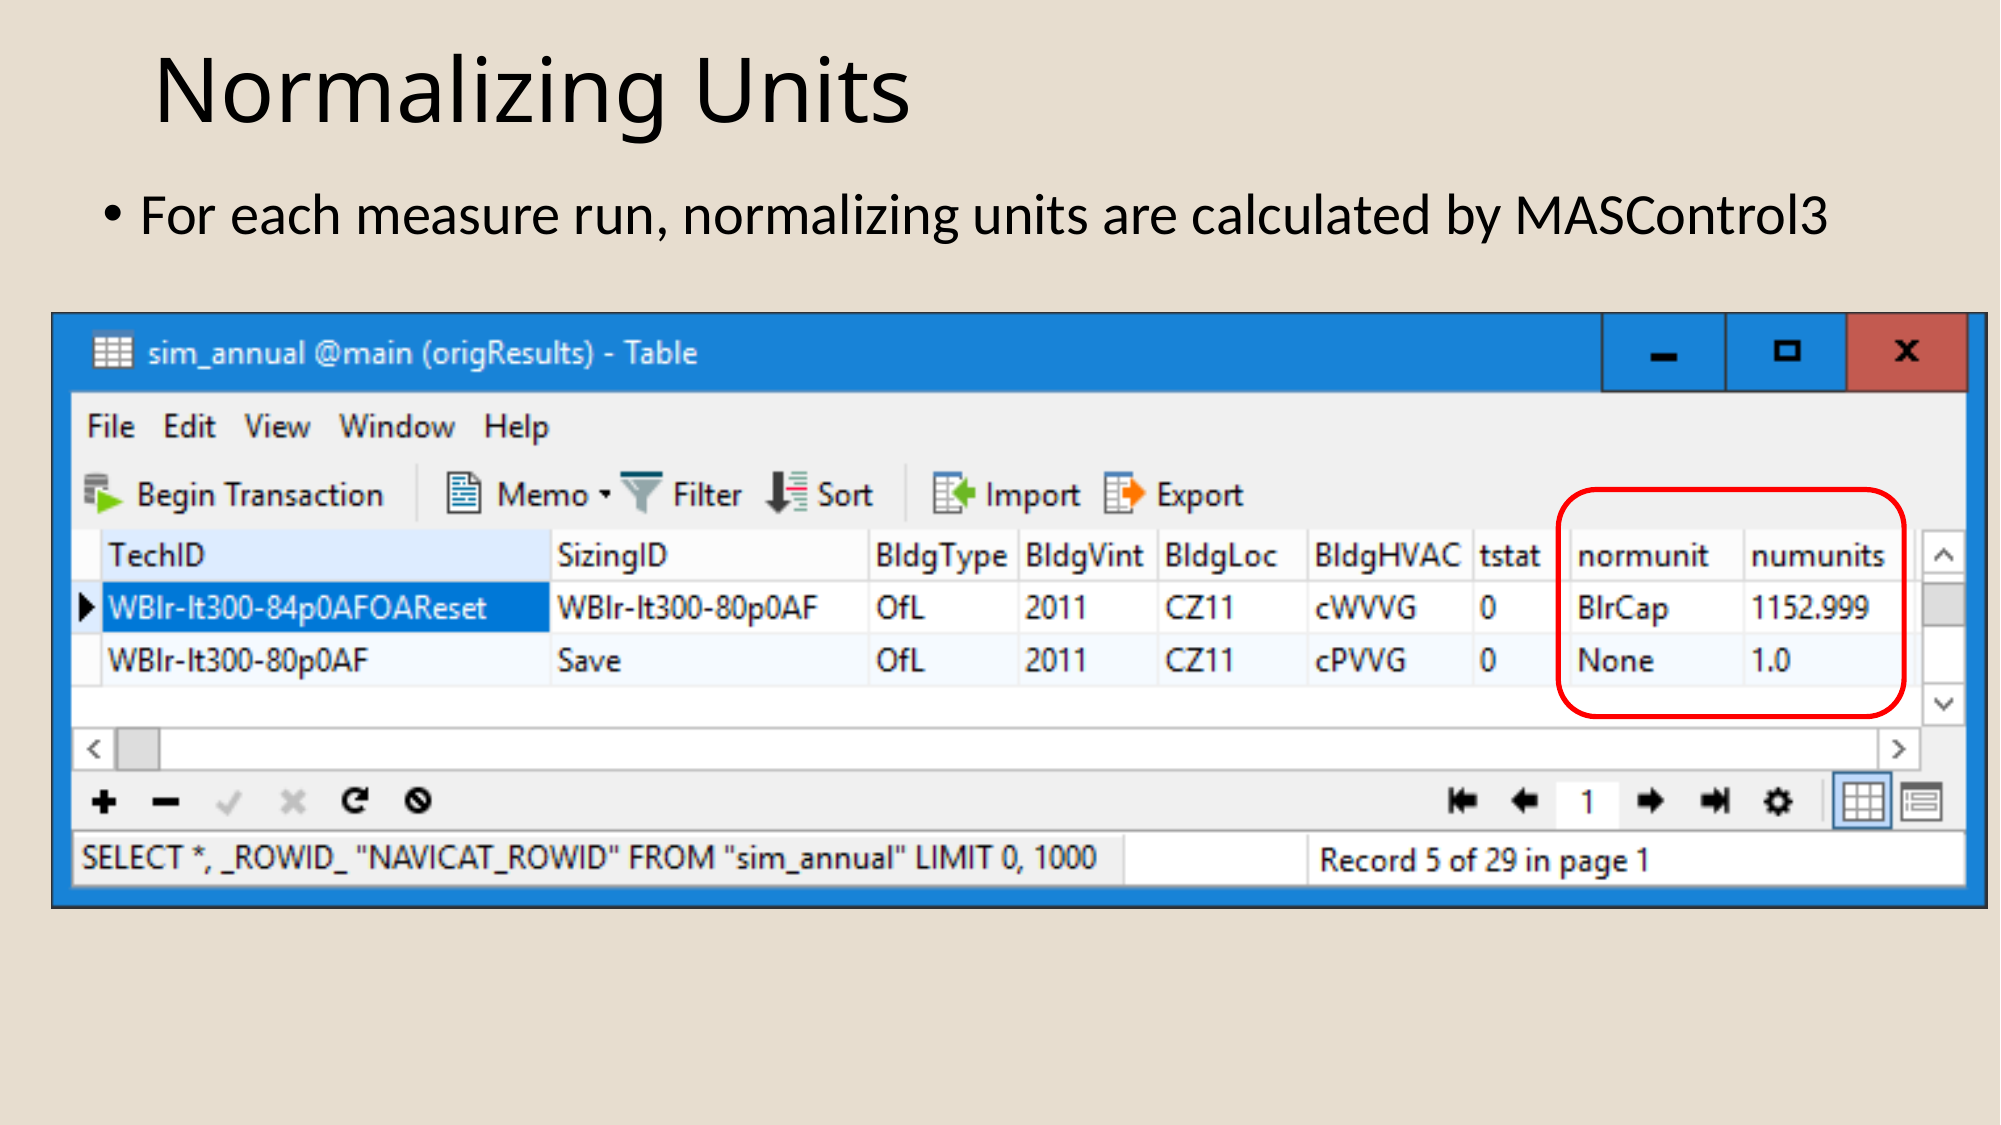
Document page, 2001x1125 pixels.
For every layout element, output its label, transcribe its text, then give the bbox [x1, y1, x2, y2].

picture [51, 312, 1988, 909]
title Normalizing Units [137, 37, 1863, 150]
list For each measure run, normalizing units are calculated by MASControl3 [87, 177, 1888, 290]
